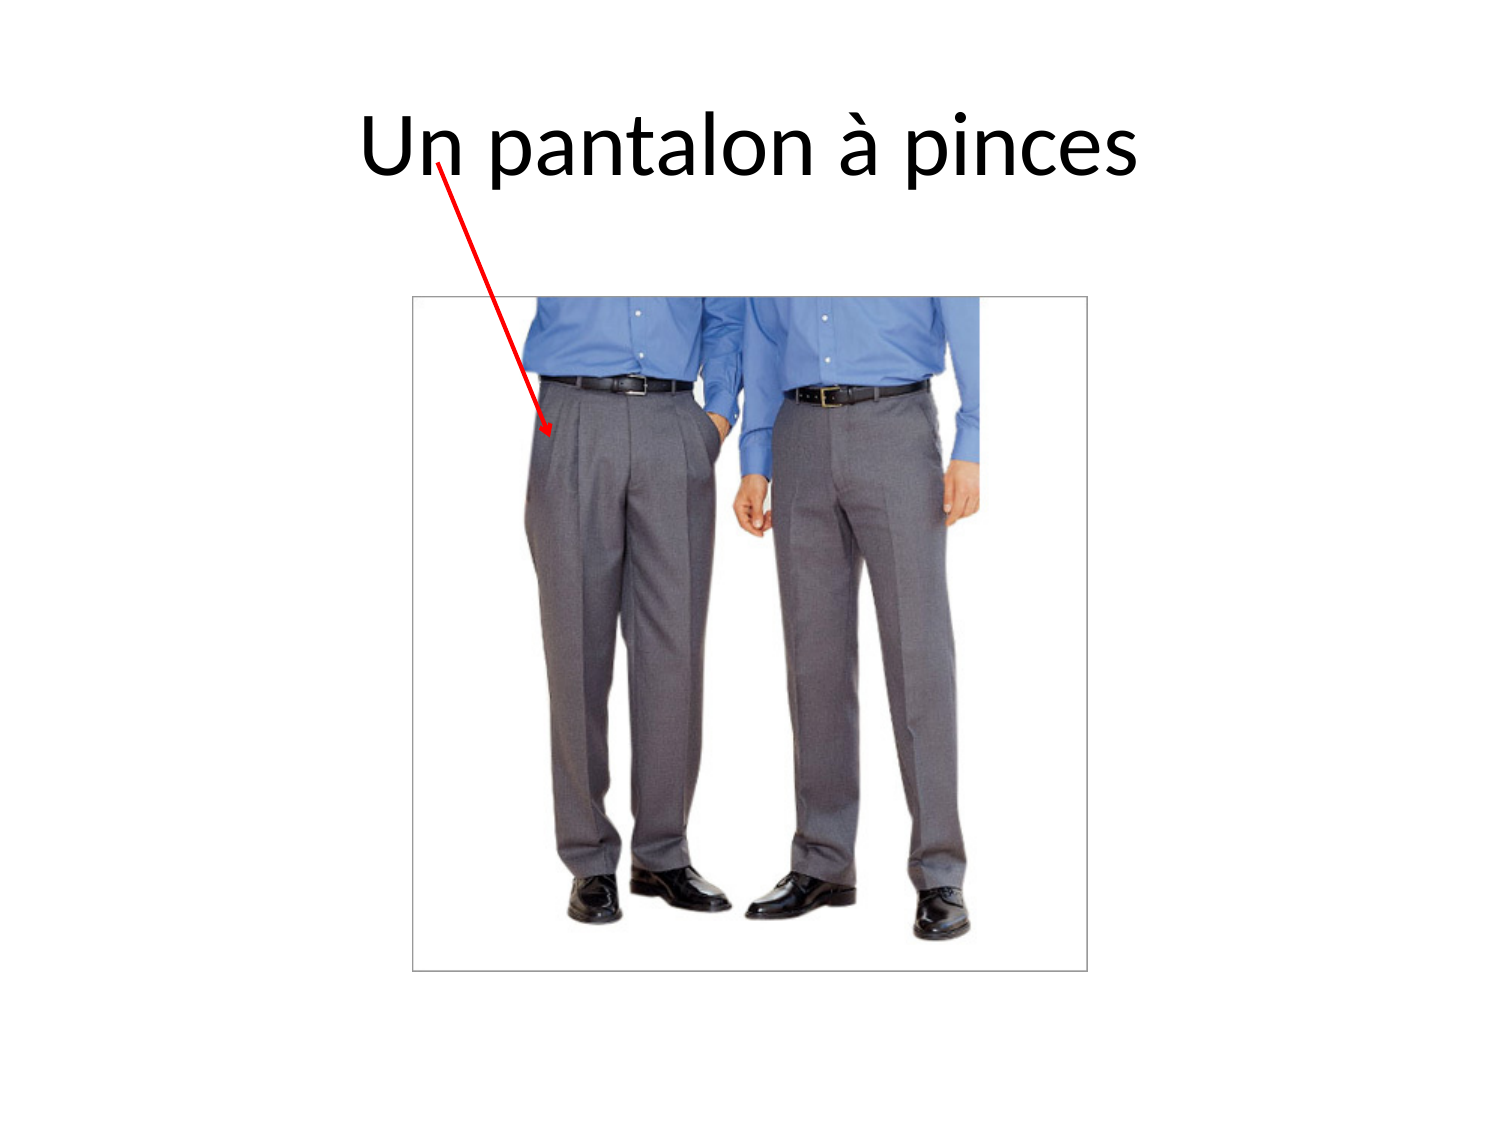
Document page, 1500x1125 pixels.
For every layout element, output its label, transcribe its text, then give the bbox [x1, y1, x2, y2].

title Un pantalon à pinces [75, 45, 1425, 233]
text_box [437, 162, 551, 438]
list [412, 295, 1088, 972]
